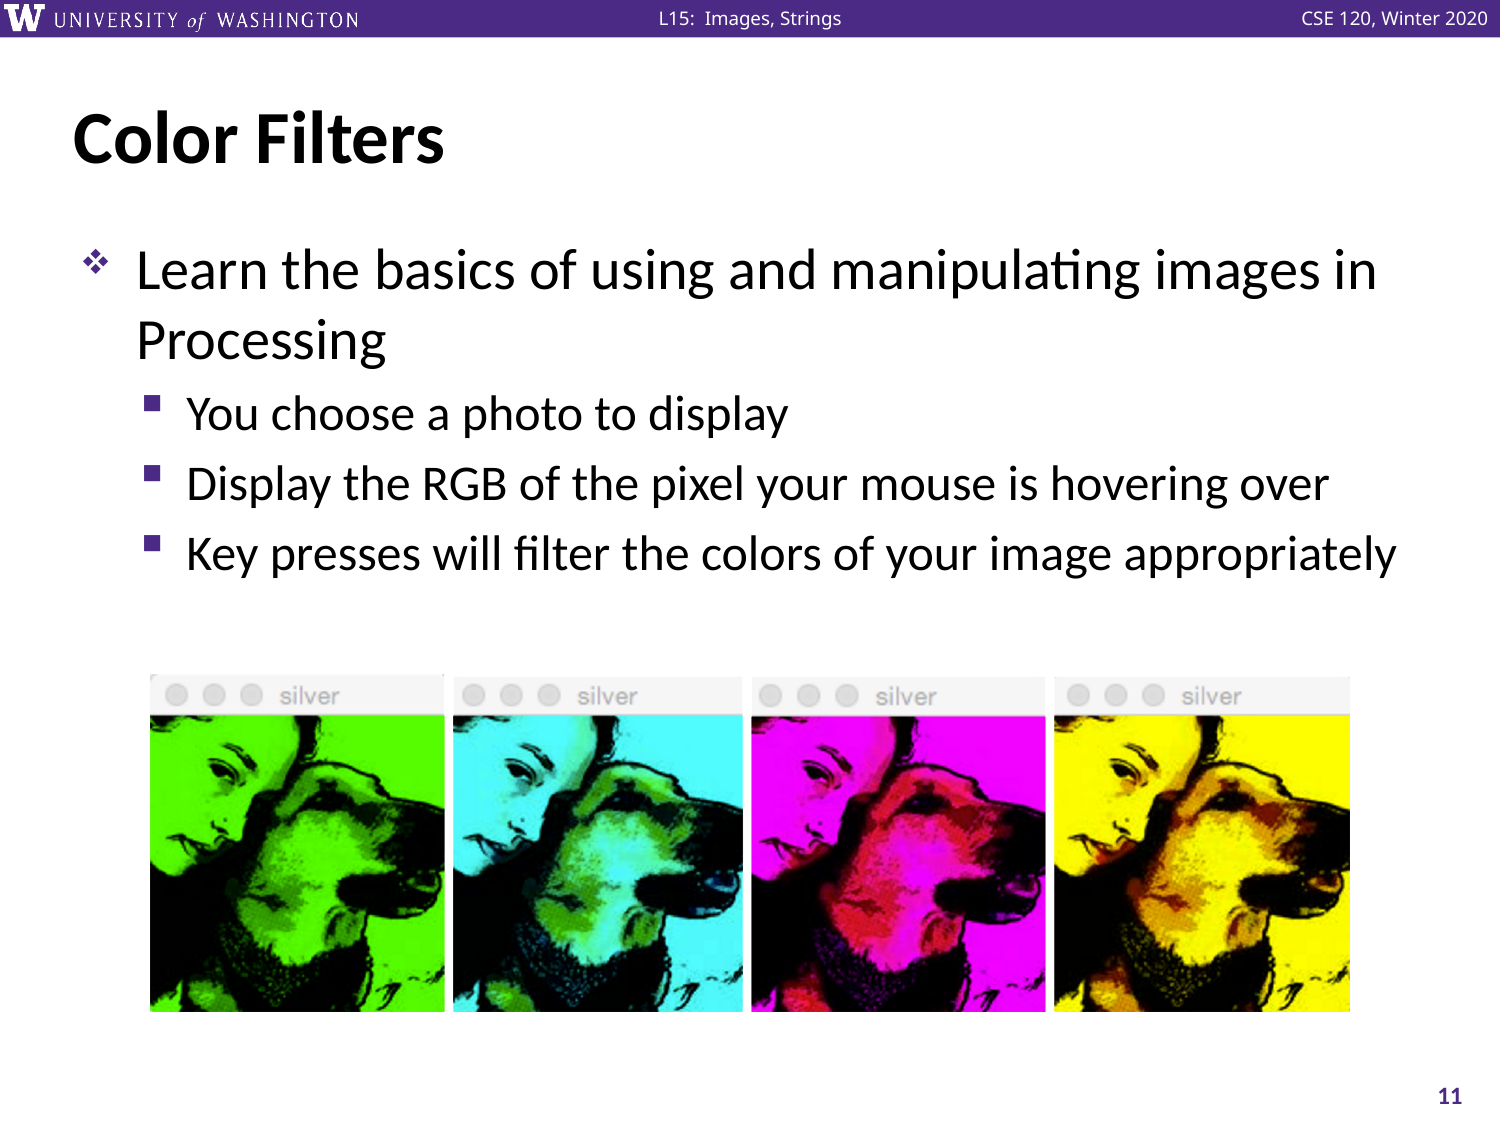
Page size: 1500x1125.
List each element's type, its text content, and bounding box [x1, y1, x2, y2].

title Color Filters [58, 71, 1438, 197]
slide_number 11 [1400, 1065, 1500, 1125]
picture [4, 4, 358, 32]
picture [149, 674, 1351, 1012]
list Learn the basics of using and manipulating images in Processing You choose a photo to display Display the RGB of the pixel your mouse is hovering over Key presses will filter the colors of your image appropriately [64, 223, 1438, 1040]
